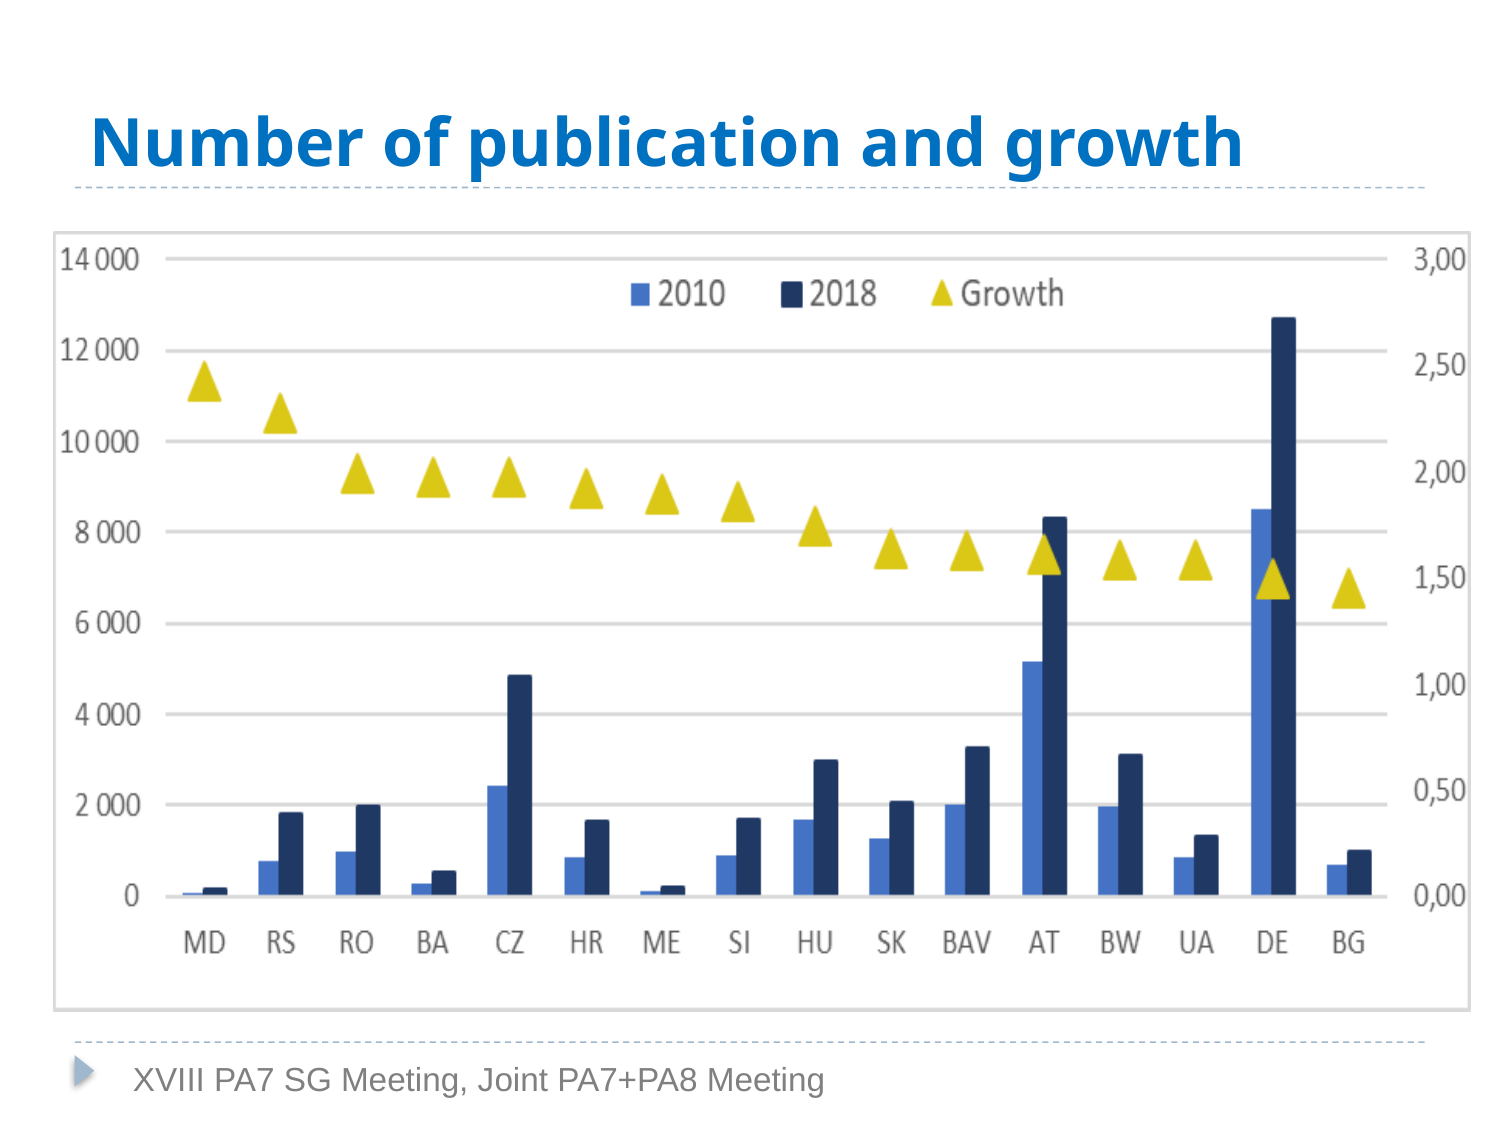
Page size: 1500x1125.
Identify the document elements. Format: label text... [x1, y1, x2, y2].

text_box XVIII PA7 SG Meeting, Joint PA7+PA8 Meeting [118, 1051, 1500, 1125]
text_box Number of publication and growth [75, 24, 1425, 188]
picture [52, 231, 1471, 1012]
